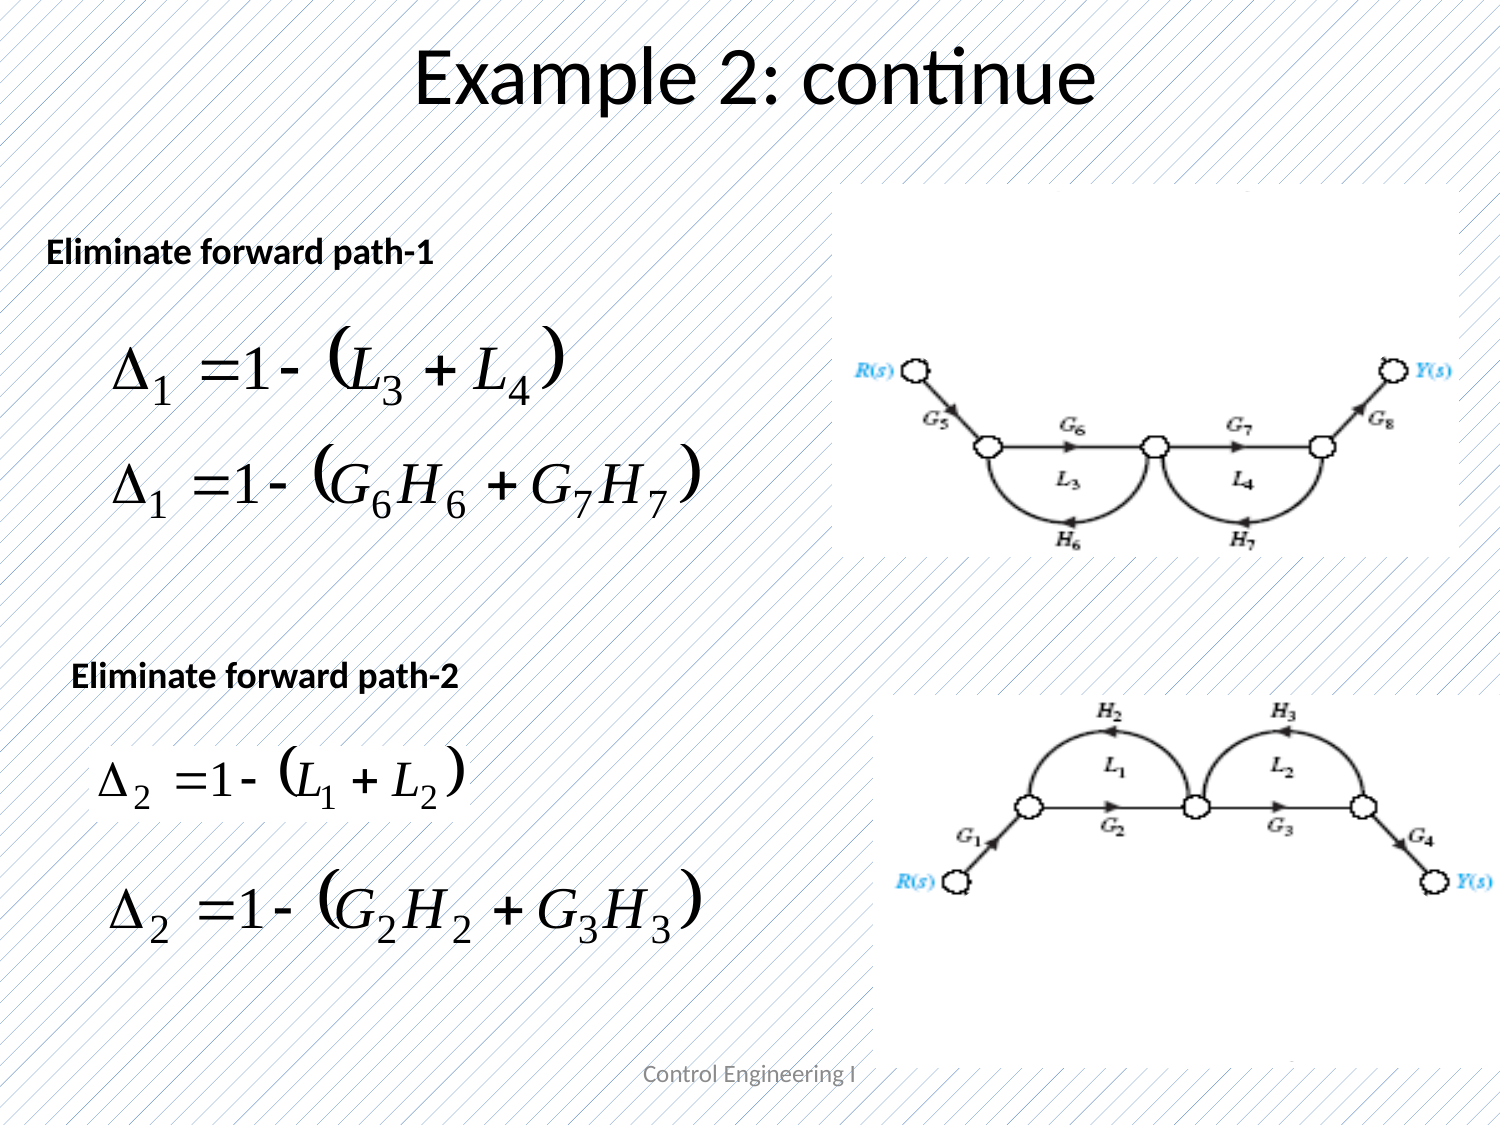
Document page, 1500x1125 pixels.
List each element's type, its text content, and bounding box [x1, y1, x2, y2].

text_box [29, 185, 1419, 422]
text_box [100, 444, 703, 534]
footer Control Engineering I [512, 1077, 988, 1103]
text_box Example 2: continue [74, 0, 1438, 148]
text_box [54, 643, 1500, 1068]
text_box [97, 869, 706, 959]
picture [832, 184, 1459, 557]
